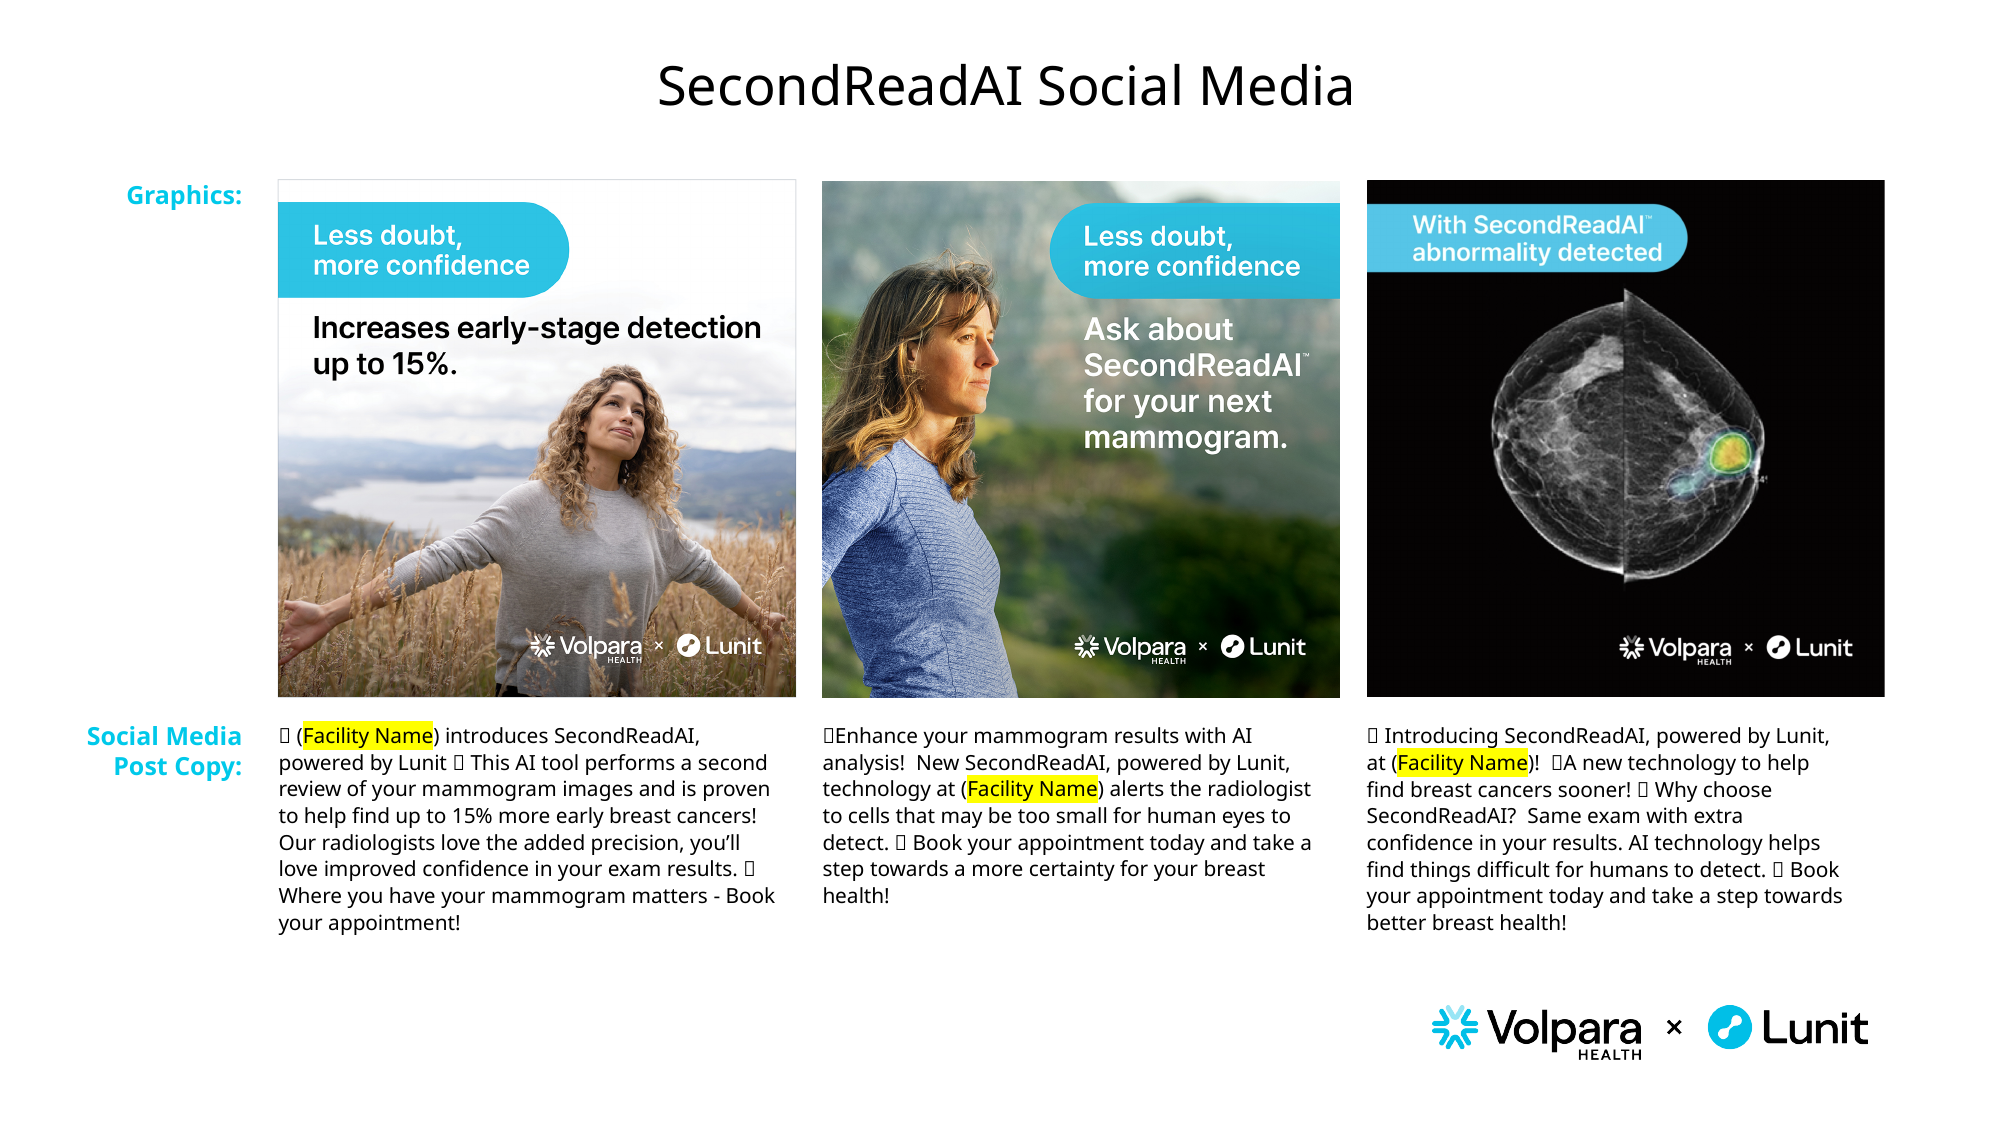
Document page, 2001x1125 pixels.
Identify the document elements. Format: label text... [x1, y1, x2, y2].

text_box 💡Enhance your mammogram results with AI analysis! New SecondReadAI, powered by Lunit, technology at (Facility Name) alerts the radiologist to cells that may be too small for human eyes to detect. 📅 Book your appointment today and take a step towards a more certainty for your breast health! [822, 720, 1324, 908]
picture [1432, 1004, 1868, 1061]
text_box Graphics: [0, 180, 243, 211]
picture [822, 180, 1340, 699]
text_box Social Media Post Copy: [41, 720, 243, 781]
text_box SecondReadAI Social Media [490, 18, 1510, 158]
text_box 🌟 Introducing SecondReadAI, powered by Lunit, at (Facility Name)! 💡A new technology to help find breast cancers sooner! 💡 Why choose SecondReadAI? Same exam with extra confidence in your results. AI technology helps find things difficult for humans to detect. 📅 Book your appointment today and take a step towards better breast health! [1366, 721, 1852, 935]
text_box 🌟 (Facility Name) introduces SecondReadAI, powered by Lunit 🌟 This AI tool performs a second review of your mammogram images and is proven to help find up to 15% more early breast cancers! Our radiologists love the added precision, you’ll love improved confidence in your exam results. 📅 Where you have your mammogram matters - Book your appointment! [278, 720, 780, 935]
picture [278, 179, 796, 698]
picture [1366, 179, 1886, 698]
